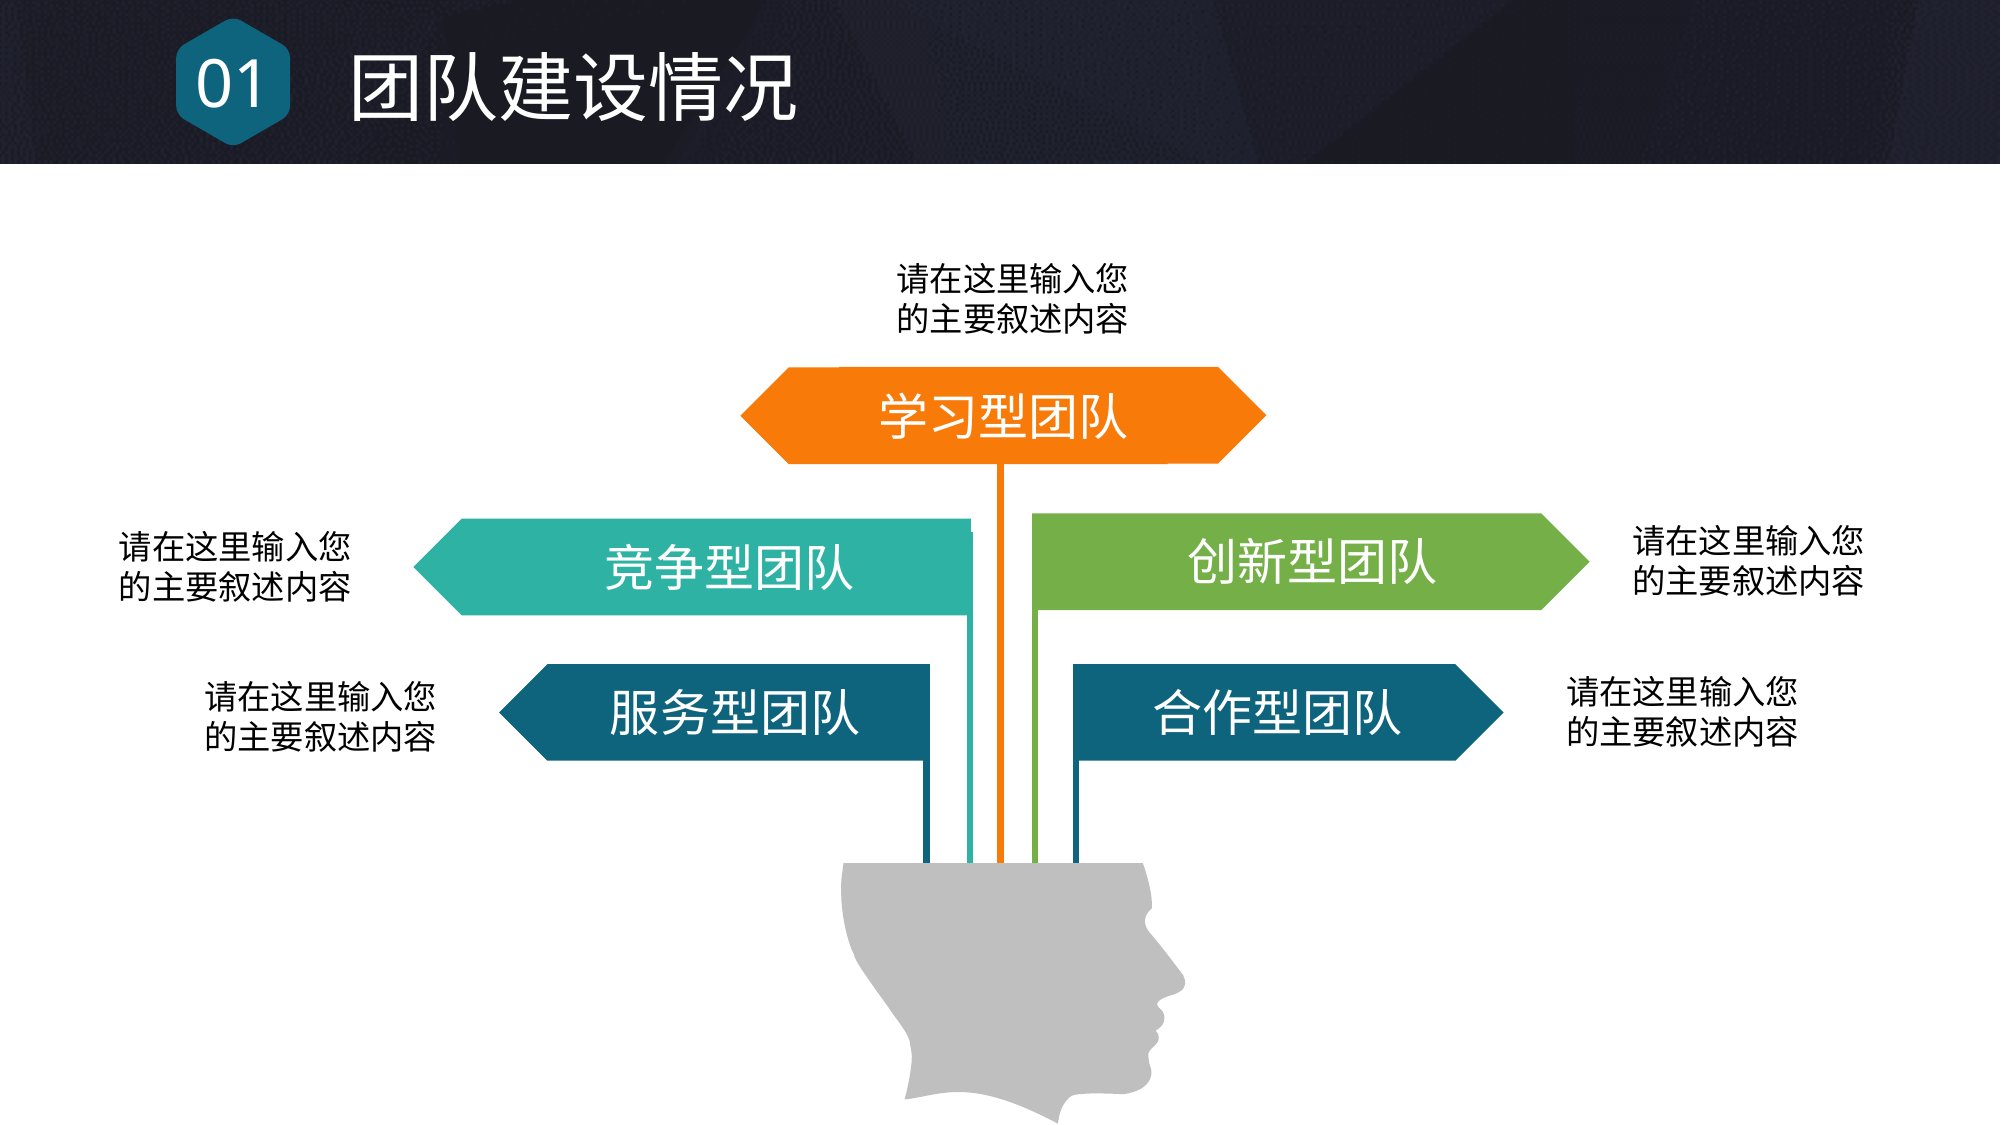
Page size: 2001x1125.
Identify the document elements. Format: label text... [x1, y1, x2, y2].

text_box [413, 518, 971, 616]
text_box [1032, 513, 1590, 611]
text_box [499, 664, 927, 761]
text_box [841, 863, 1186, 1124]
text_box 请在这里输入您 的主要叙述内容 [881, 250, 1145, 366]
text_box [1076, 664, 1504, 761]
picture [0, 0, 2000, 164]
text_box 请在这里输入您 的主要叙述内容 [1617, 513, 1881, 648]
text_box 请在这里输入您 的主要叙述内容 [1551, 664, 1814, 799]
text_box 请在这里输入您 的主要叙述内容 [189, 668, 453, 804]
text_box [740, 366, 1267, 465]
text_box 请在这里输入您 的主要叙述内容 [104, 518, 367, 654]
